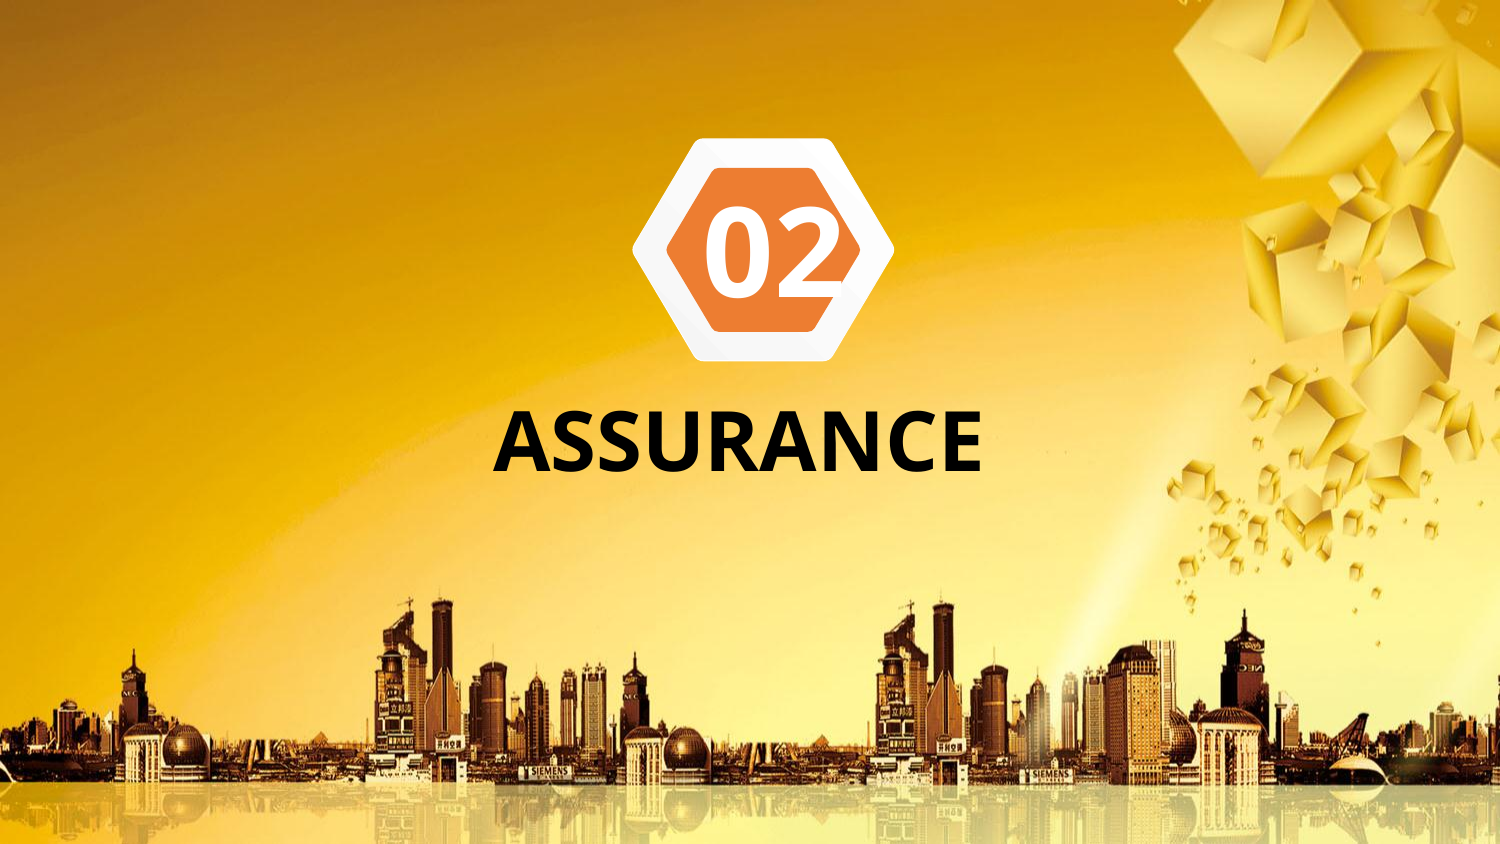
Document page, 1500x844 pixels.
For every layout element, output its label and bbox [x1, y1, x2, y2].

text_box [631, 138, 895, 362]
picture [0, 0, 1500, 844]
